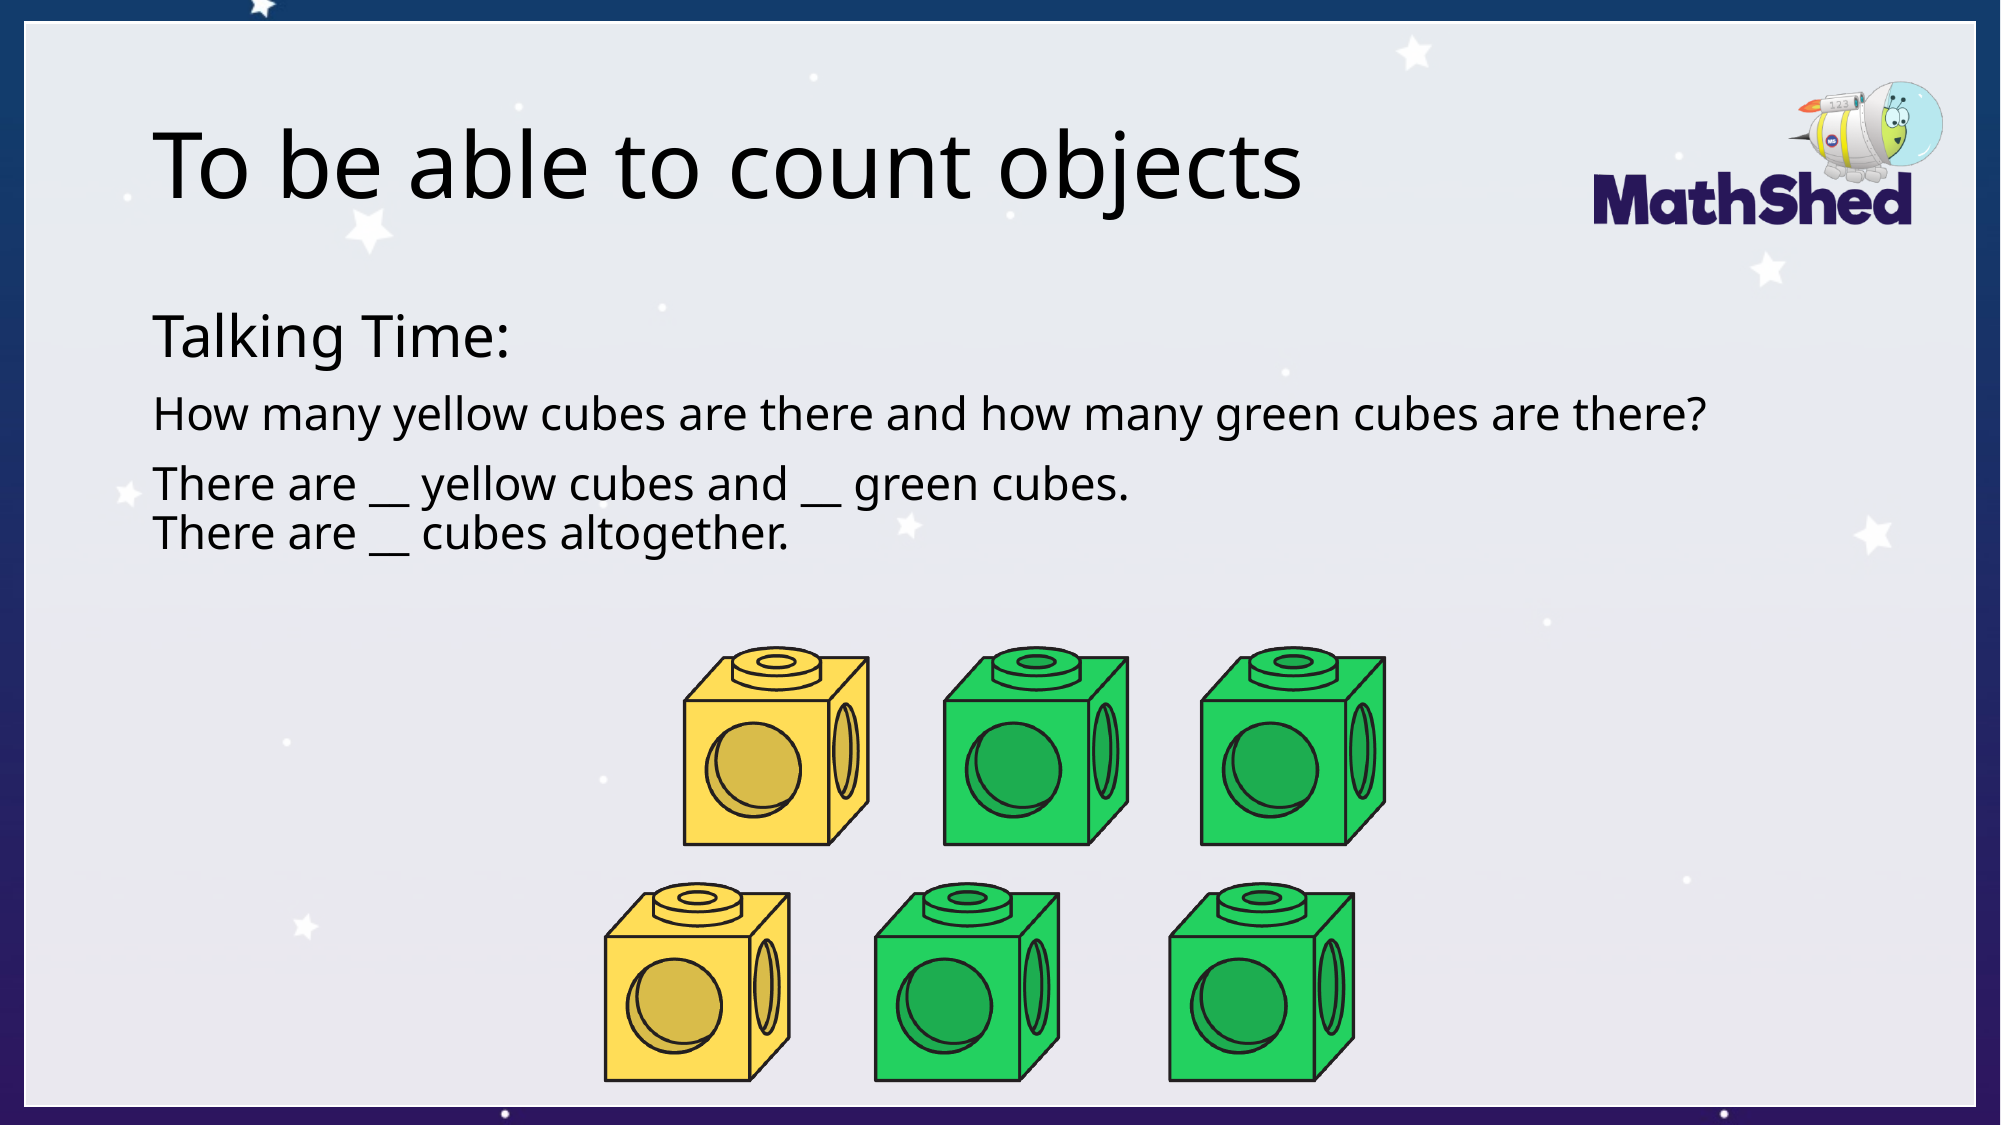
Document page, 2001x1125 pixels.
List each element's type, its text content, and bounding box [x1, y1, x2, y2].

picture [0, 0, 2001, 1125]
list Talking Time: How many yellow cubes are there and how many green cubes are there? There are __ yellow cubes and __ green cubes. There are __ cubes altogether. [137, 299, 1863, 1014]
title To be able to count objects [137, 59, 1578, 278]
